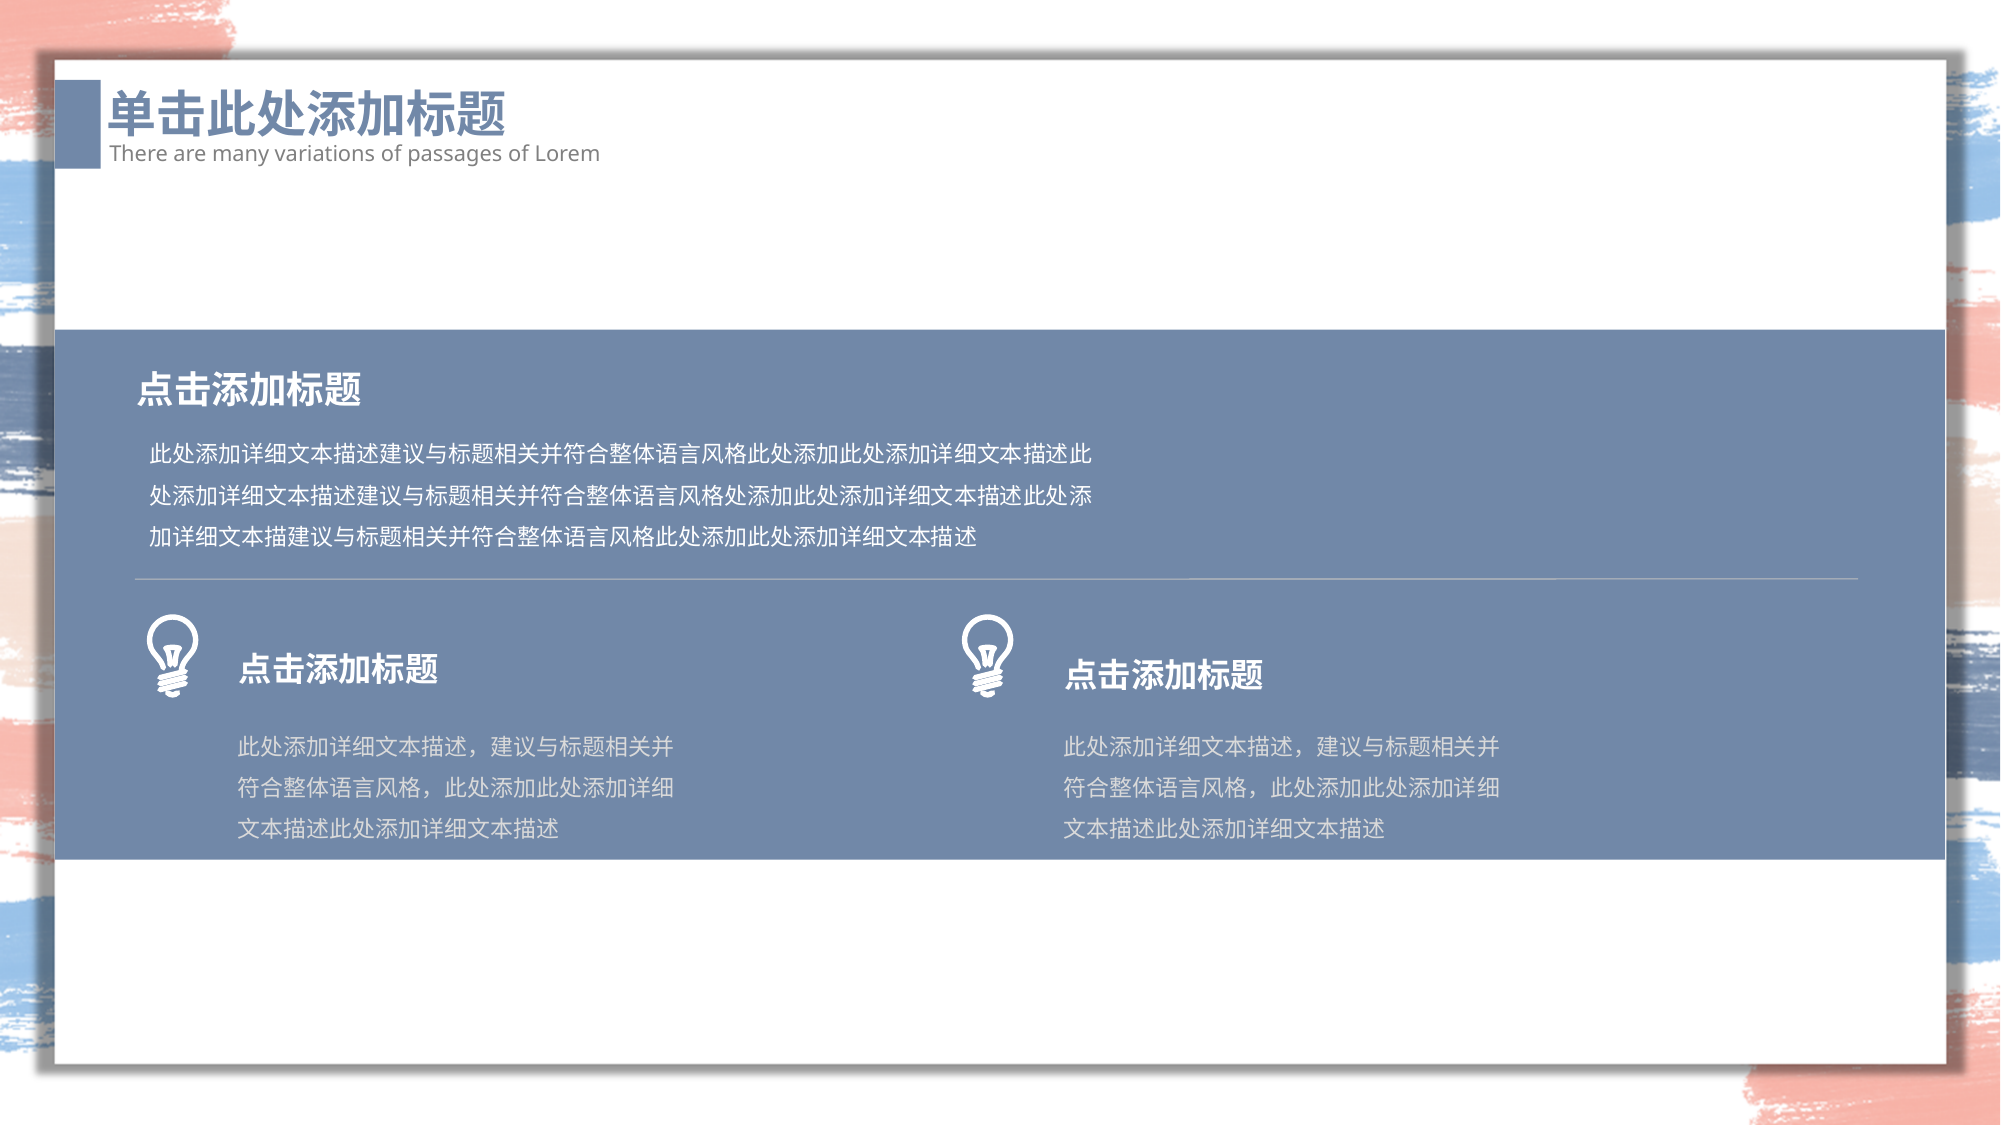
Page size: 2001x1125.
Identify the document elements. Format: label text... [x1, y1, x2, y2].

picture [0, 0, 2001, 1125]
text_box [961, 614, 1014, 698]
text_box 此处添加详细文本描述建议与标题相关并符合整体语言风格此处添加此处添加详细文本描述此处添加详细文本描述建议与标题相关并符合整体语言风格处添加此处添加详细文本描述此处添加详细文本描建议与标题相关并符合整体语言风格此处添加此处添加详细文本描述 [134, 418, 1110, 558]
text_box 点击添加标题 [1049, 646, 1280, 702]
text_box [146, 614, 199, 698]
text_box 点击添加标题 [122, 358, 377, 419]
text_box [54, 329, 1945, 860]
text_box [54, 74, 746, 174]
text_box 此处添加详细文本描述，建议与标题相关并符合整体语言风格，此处添加此处添加详细文本描述此处添加详细文本描述 [1048, 711, 1536, 850]
text_box 点击添加标题 [224, 641, 454, 696]
text_box 此处添加详细文本描述，建议与标题相关并符合整体语言风格，此处添加此处添加详细文本描述此处添加详细文本描述 [222, 711, 710, 850]
